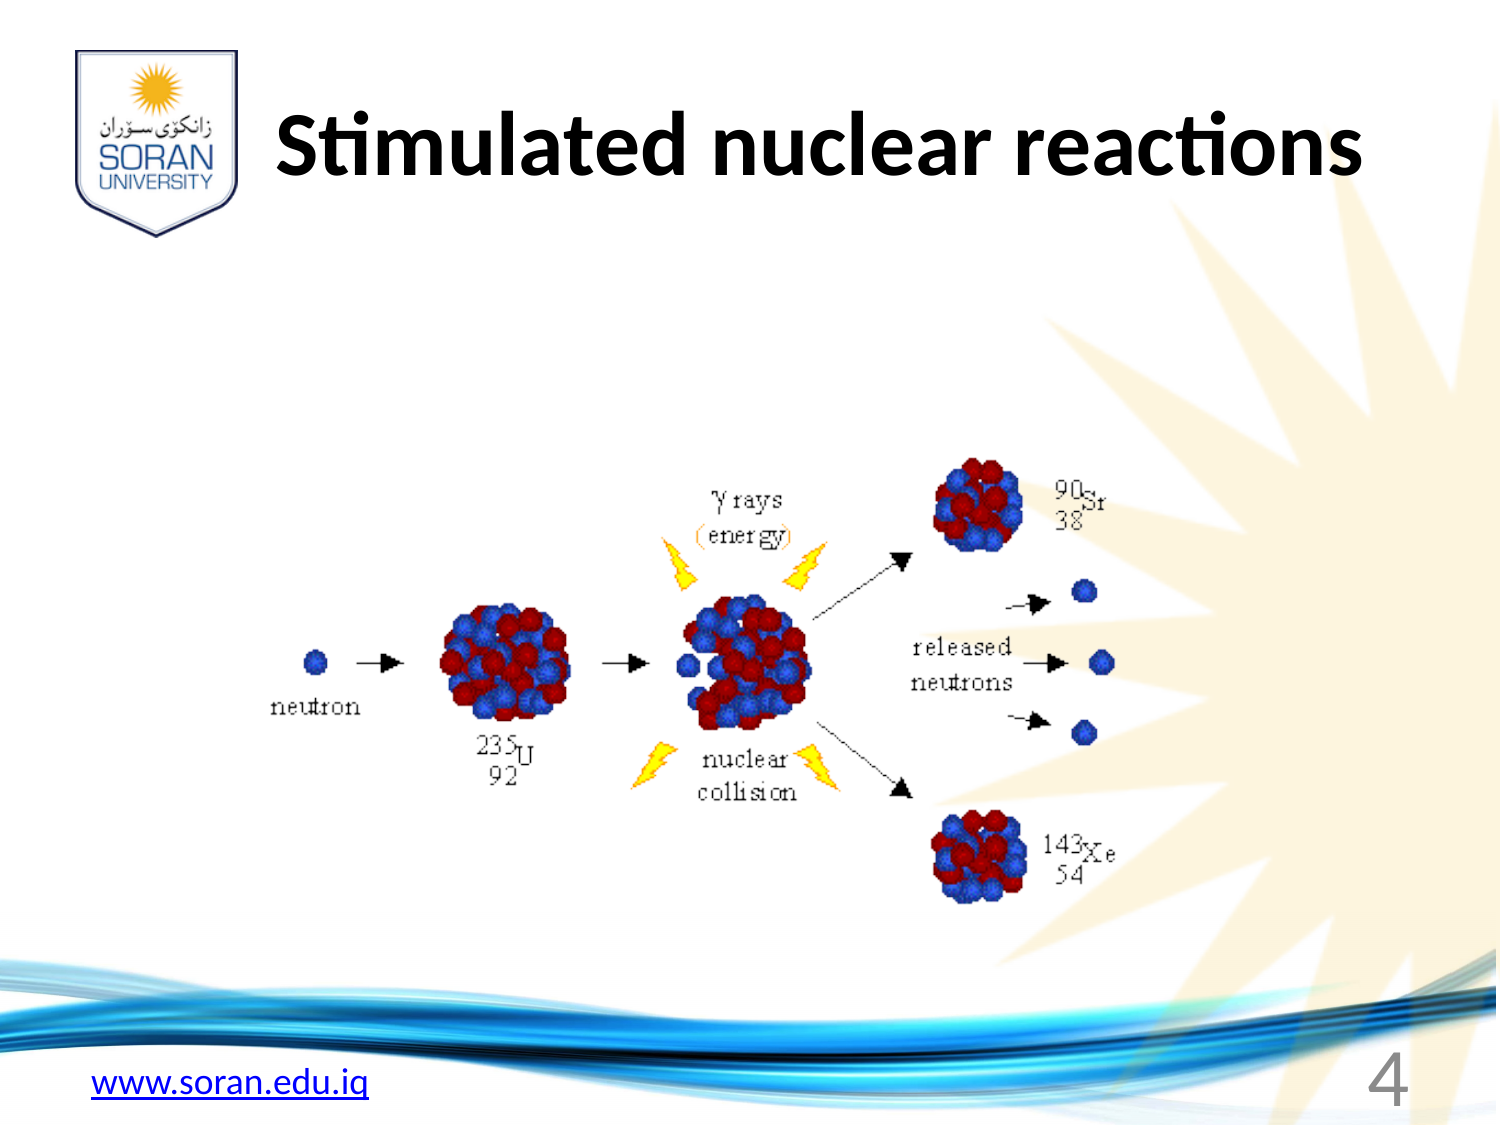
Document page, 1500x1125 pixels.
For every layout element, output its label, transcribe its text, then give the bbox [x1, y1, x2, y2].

picture [75, 233, 238, 238]
slide_number 4 [1074, 1042, 1425, 1103]
title Stimulated nuclear reactions [75, 45, 1425, 233]
picture [0, 99, 1500, 1125]
